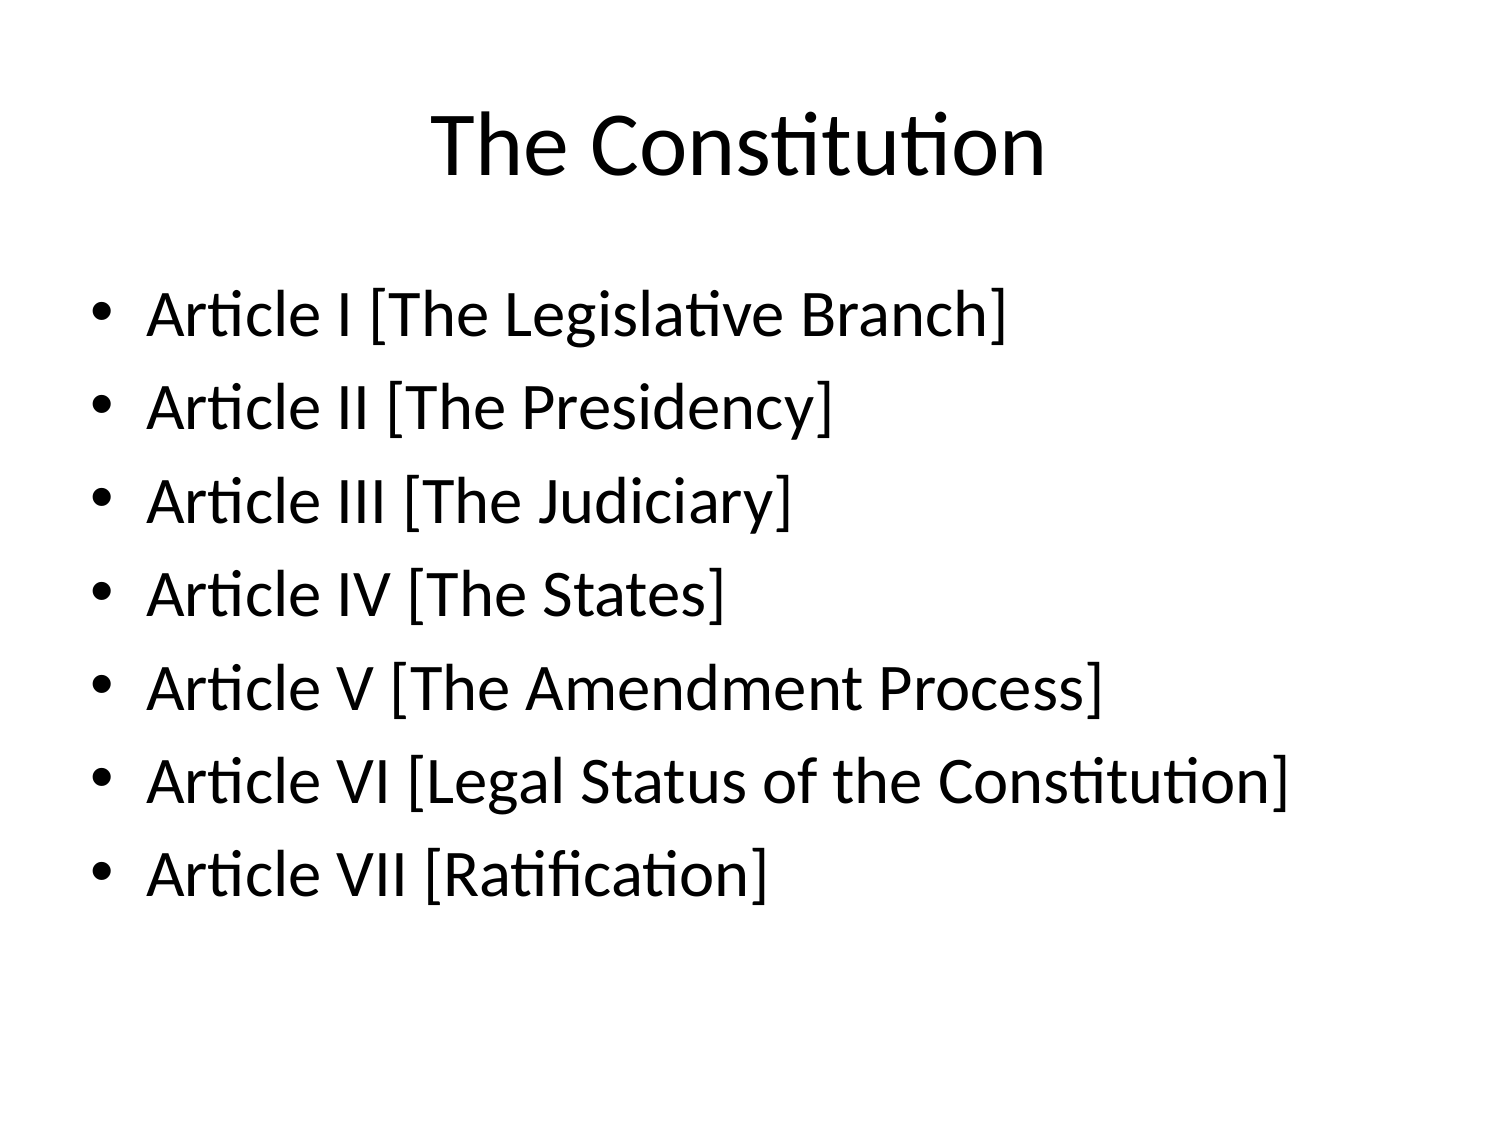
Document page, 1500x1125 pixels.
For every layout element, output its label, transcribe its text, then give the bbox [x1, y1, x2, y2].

list Article I [The Legislative Branch] Article II [The Presidency] Article III [The Judiciary] Article IV [The States] Article V [The Amendment Process] Article VI [Legal Status of the Constitution] Article VII [Ratification] [75, 262, 1425, 1005]
title The Constitution [75, 45, 1425, 233]
